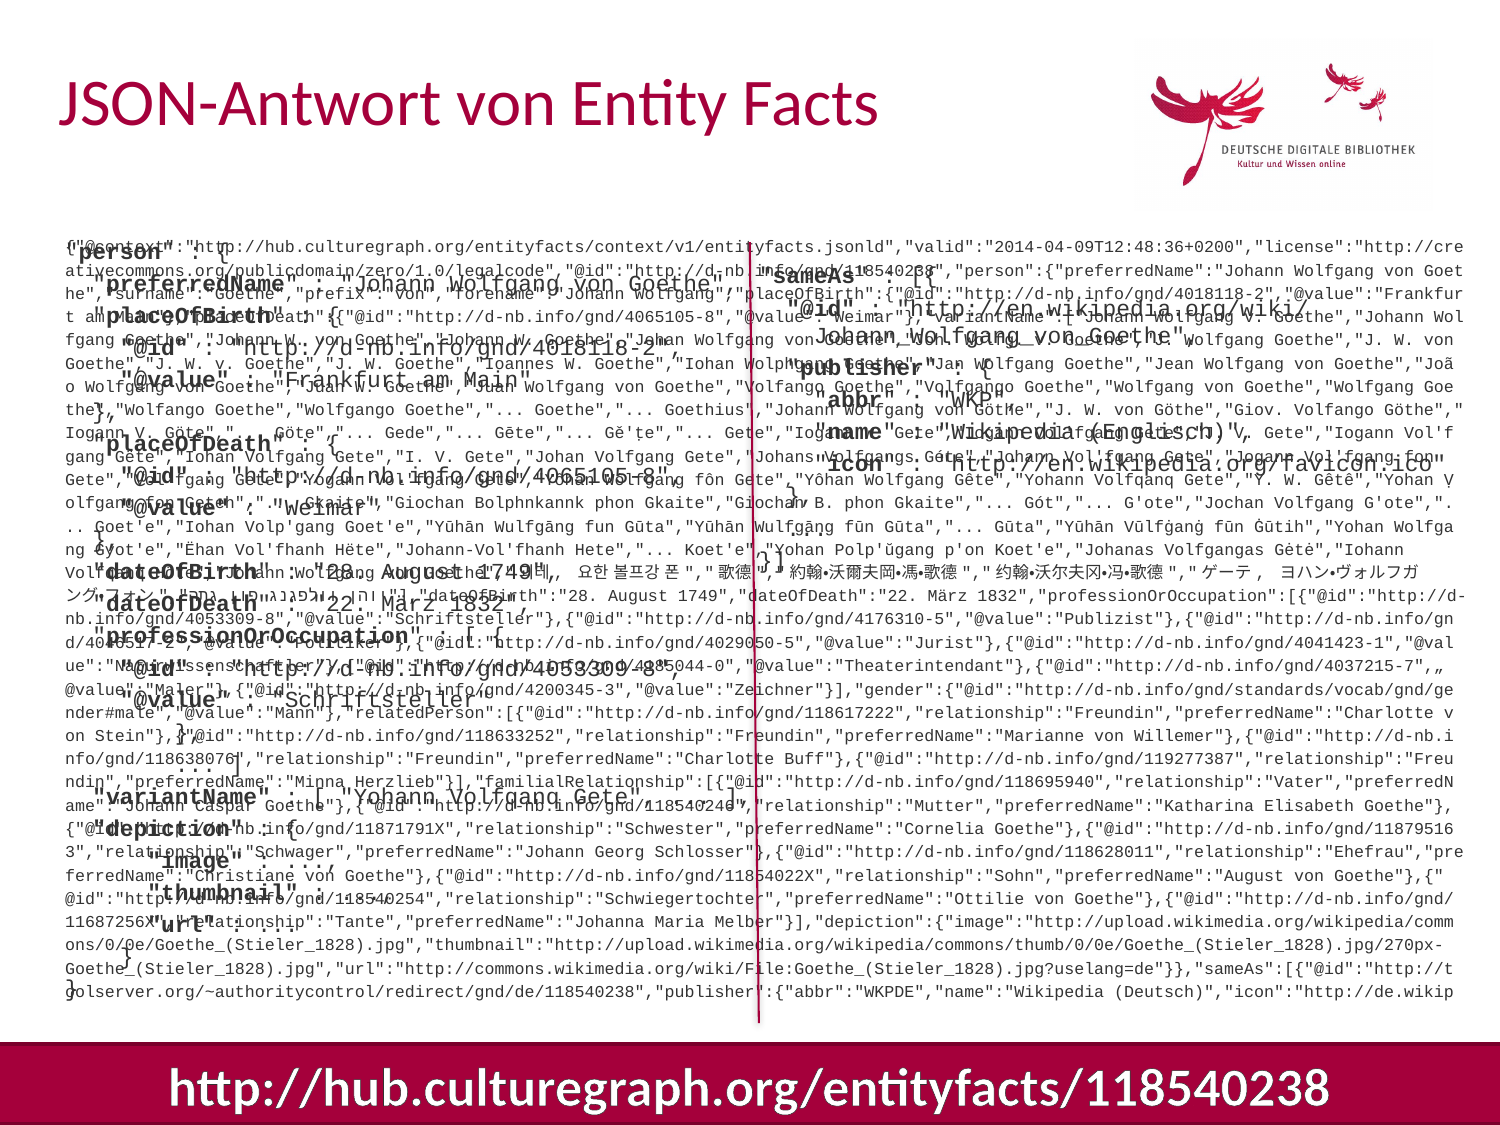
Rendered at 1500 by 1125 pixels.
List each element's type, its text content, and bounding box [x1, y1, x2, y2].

text_box {"@context":"http://hub.culturegraph.org/entityfacts/context/v1/entityfacts.jsonld","valid":"2014-04-09T12:48:36+0200","license":"http://cre ativecommons.org/publicdomain/zero/1.0/legalcode","@id":"http://d-nb.info/gnd/118540238","person":{"preferredName":"Johann Wolfgang von Goet he","surname":"Goethe","prefix":"von","forename":"Johann Wolfgang","placeOfBirth":{"@id":"http://d-nb.info/gnd/4018118-2","@value":"Frankfur t am Main"},"placeOfDeath":{"@id":"http://d-nb.info/gnd/4065105-8","@value":"Weimar"},"variantName":["Johann Wolfgang v. Goethe","Johann Wol fgang Goethe","Johann W. von Goethe","Johann W. Goethe","Johan Wolfgang von Goethe","Joh. Wolfg. v. Goethe","J. Wolfgang Goethe","J. W. von Goethe","J. W. v. Goethe","J. W. Goethe","Ioannes W. Goethe","Iohan Wolphgang Goethe","Jan Wolfgang Goethe","Jean Wolfgang von Goethe","Joã o Wolfgang von Goethe","Juan W. Goethe","Juan Wolfgang von Goethe","Volfango Goethe","Volfgango Goethe","Wolfgang von Goethe","Wolfgang Goe the","Wolfango Goethe","Wolfgango Goethe","... Goethe","... Goethius","Johann Wolfgang von Göthe","J. W. von Göthe","Giov. Volfango Göthe"," Iogann V. Göte","... Göte","... Gede","... Gēte","... Gě'ṭe","... Gete","Iogann W. Gete","Iogann Volʹfgang Gete","J. V. Gete","Iogann Vol'f gang Ge͏̈te","Iohan Volfgang Gete","I. V. Gete","Johan Volfgang Gete","Johans Volfgangs Géte","Johann Volʹfgang Gete","Jogann Vol'fgang fon Gete","Volʹfgang Gete","Yogann Volʹfgang Gete","Yôhân Wôlfgang fôn Gete","Yôhan Wolfgang Gête","Yohann Volfqanq Gete","Y. W. Gêtê","Yohan Ṿ olfgang fon Geteh","... Gkaite","Giochan Bolphnkannk phon Gkaite","Giochan B. phon Gkaite","... Gót","... G'ote","Jochan Volfgang G'ote",". .. Goet'e","Iohan Volp'gang Goet'e","Yūhān Wulfgāng fun Gūta","Yūhān Wulfgāng fūn Gūta","... Gūta","Yūhān Vūlfġanġ fūn Ġūtih","Yohan Wolfga ng Gyot'e","E͏̈han Vol'fhanh He͏̈te","Johann-Vol'fhanh Hete","... Koet'e","Yohan Polp'ŭgang p'on Koet'e","Johanas Volfgangas Gėtė","Iohann Volfqanq Höte","Johann Wolfgang von Goethe","괴테, 요한 볼프강 폰","歌德","約翰・沃爾夫岡・馮・歌德","约翰・沃尔夫冈・冯・歌德","ゲーテ, ヨハン・ヴォルフガ ング・フォン","יוהן וולפגנג פון גתה"],"dateOfBirth":"28. August 1749","dateOfDeath":"22. März 1832","professionOrOccupation":[{"@id":"http://d- nb.info/gnd/4053309-8","@value":"Schriftsteller"},{"@id":"http://d-nb.info/gnd/4176310-5","@value":"Publizist"},{"@id":"http://d-nb.info/gn d/4046517-2","@value":"Politiker"},{"@id":"http://d-nb.info/gnd/4029050-5","@value":"Jurist"},{"@id":"http://d-nb.info/gnd/4041423-1","@val ue":"Naturwissenschaftler"},{"@id":"http://d-nb.info/gnd/4185044-0","@value":"Theaterintendant"},{"@id":"http://d-nb.info/gnd/4037215-7",„ @value":"Maler"},{"@id":"http://d-nb.info/gnd/4200345-3","@value":"Zeichner"}],"gender":{"@id":"http://d-nb.info/gnd/standards/vocab/gnd/ge nder#male","@value":"Mann"},"relatedPerson":[{"@id":"http://d-nb.info/gnd/118617222","relationship":"Freundin","preferredName":"Charlotte v on Stein"},{"@id":"http://d-nb.info/gnd/118633252","relationship":"Freundin","preferredName":"Marianne von Willemer"},{"@id":"http://d-nb.i nfo/gnd/118638076","relationship":"Freundin","preferredName":"Charlotte Buff"},{"@id":"http://d-nb.info/gnd/119277387","relationship":"Freu ndin","preferredName":"Minna Herzlieb"}],"familialRelationship":[{"@id":"http://d-nb.info/gnd/118695940","relationship":"Vater","preferredN ame":"Johann Caspar Goethe"},{"@id":"http://d-nb.info/gnd/118540246","relationship":"Mutter","preferredName":"Katharina Elisabeth Goethe"}, {"@id":"http://d-nb.info/gnd/11871791X","relationship":"Schwester","preferredName":"Cornelia Goethe"},{"@id":"http://d-nb.info/gnd/11879516 3","relationship":"Schwager","preferredName":"Johann Georg Schlosser"},{"@id":"http://d-nb.info/gnd/118628011","relationship":"Ehefrau","pre ferredName":"Christiane von Goethe"},{"@id":"http://d-nb.info/gnd/11854022X","relationship":"Sohn","preferredName":"August von Goethe"},{" @id":"http://d-nb.info/gnd/118540254","relationship":"Schwiegertochter","preferredName":"Ottilie von Goethe"},{"@id":"http://d-nb.info/gnd/ 11687256X","relationship":"Tante","preferredName":"Johanna Maria Melber"}],"depiction":{"image":"http://upload.wikimedia.org/wikipedia/comm ons/0/0e/Goethe_(Stieler_1828).jpg","thumbnail":"http://upload.wikimedia.org/wikipedia/commons/thumb/0/0e/Goethe_(Stieler_1828).jpg/270px- Goethe_(Stieler_1828).jpg","url":"http://commons.wikimedia.org/wiki/File:Goethe_(Stieler_1828).jpg?uselang=de"}},"sameAs":[{"@id":"http://t oolserver.org/~authoritycontrol/redirect/gnd/de/118540238","publisher":{"abbr":"WKPDE","name":"Wikipedia (Deutsch)","icon":"http://de.wikip [765, 573, 1439, 1004]
list JSON-Antwort von Entity Facts [59, 59, 1090, 125]
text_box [749, 241, 760, 1024]
text_box "person" : { "preferredName" : "Johann Wolfgang von Goethe", "placeOfBirth" : { "@id" : "http://d-nb.info/gnd/4018118-2", "@value" : "Frankfurt am Main" }, "placeOfDeath" : { "@id" : "http://d-nb.info/gnd/4065105-8", "@value" : "Weimar" }, "dateOfBirth" : "28. August 1749", "dateOfDeath" : "22. März 1832", "professionOrOccupation" : [ { "@id" : "http://d-nb.info/gnd/4053309-8", "@value" : "Schriftsteller" }, ... ] "variantName" : [ "Yohann Volfqanq Gete", ... ], "depiction" : { "image" : ..., "thumbnail" : ..., "url" : ... } } [64, 236, 771, 1002]
text_box "sameAs" : [{ "@id" : "http://en.wikipedia.org/wiki/ Johann_Wolfgang_von_Goethe", "publisher" : { "abbr" : "WKP", "name" : "Wikipedia (Englisch)", "icon" : "http://en.wikipedia.org/favicon.ico" }, ... }] [764, 261, 1465, 573]
picture [1134, 38, 1433, 211]
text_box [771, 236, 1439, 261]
text_box http://hub.culturegraph.org/entityfacts/118540238 [0, 1042, 1500, 1125]
